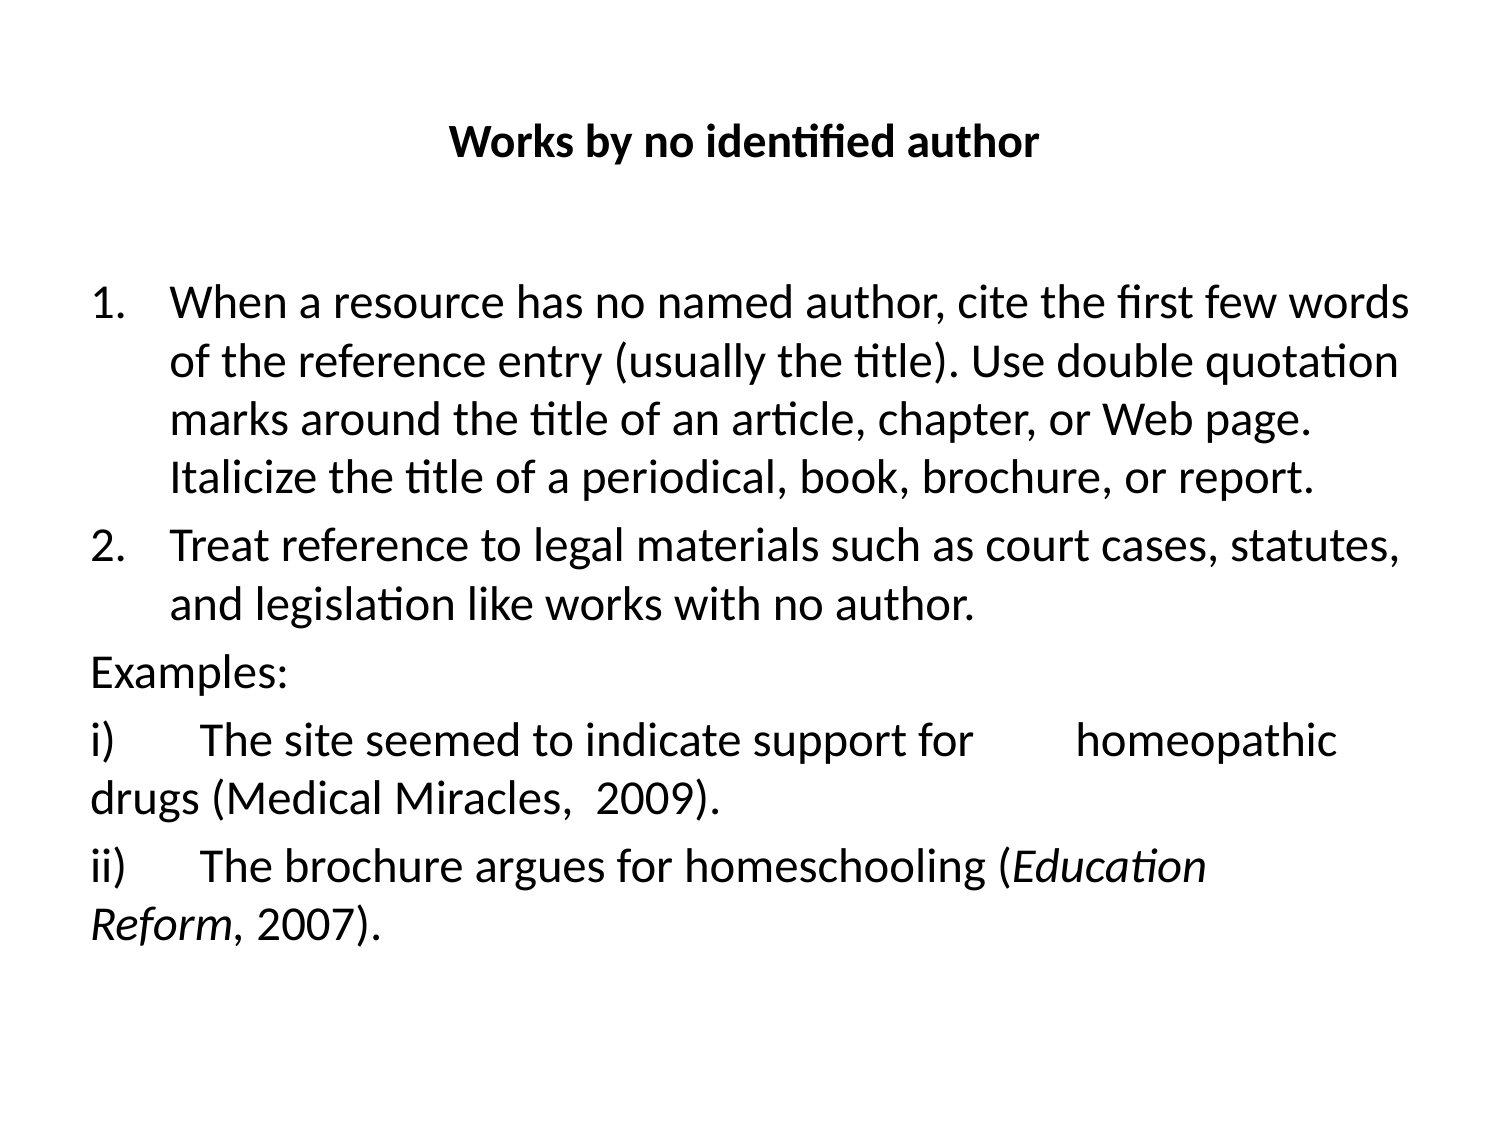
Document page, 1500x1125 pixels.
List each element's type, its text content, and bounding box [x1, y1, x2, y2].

title Works by no identified author [75, 45, 1425, 233]
list When a resource has no named author, cite the first few words of the reference entry (usually the title). Use double quotation marks around the title of an article, chapter, or Web page. Italicize the title of a periodical, book, brochure, or report. Treat reference to legal materials such as court cases, statutes, and legislation like works with no author. Examples: i) The site seemed to indicate support for homeopathic drugs (Medical Miracles, 2009). ii) The brochure argues for homeschooling (Education Reform, 2007). [75, 262, 1425, 1005]
